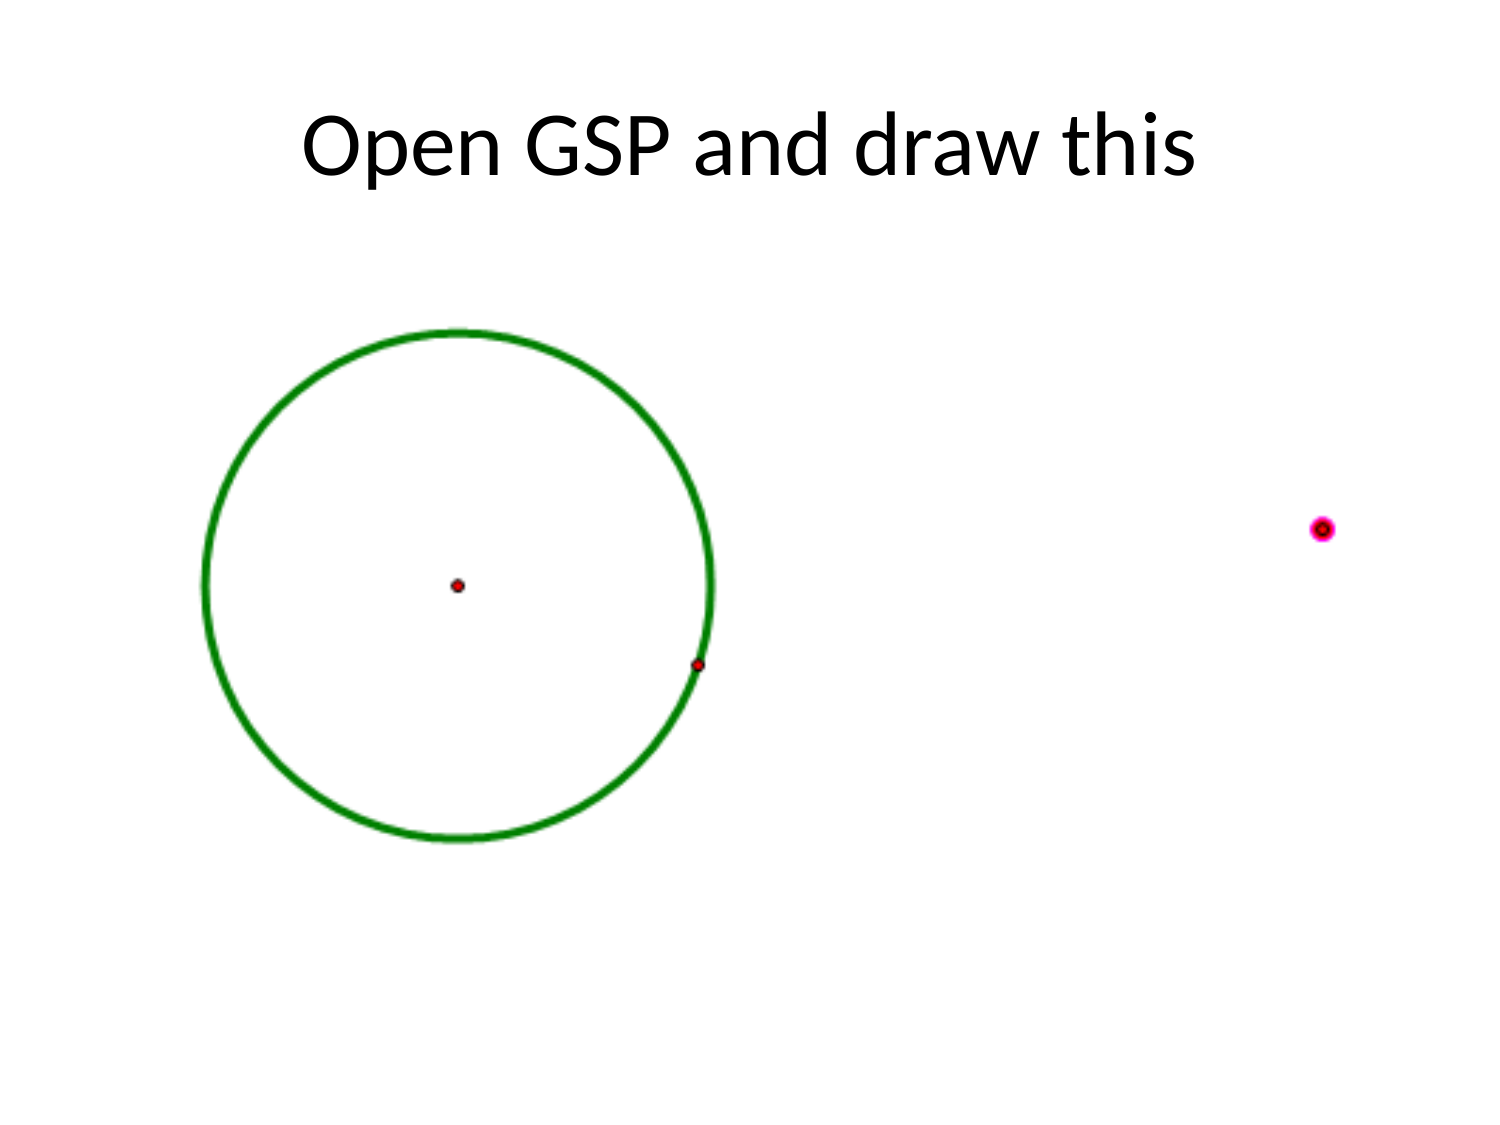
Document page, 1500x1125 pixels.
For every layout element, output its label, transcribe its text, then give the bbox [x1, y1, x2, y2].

title Open GSP and draw this [75, 45, 1425, 233]
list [22, 274, 1500, 951]
